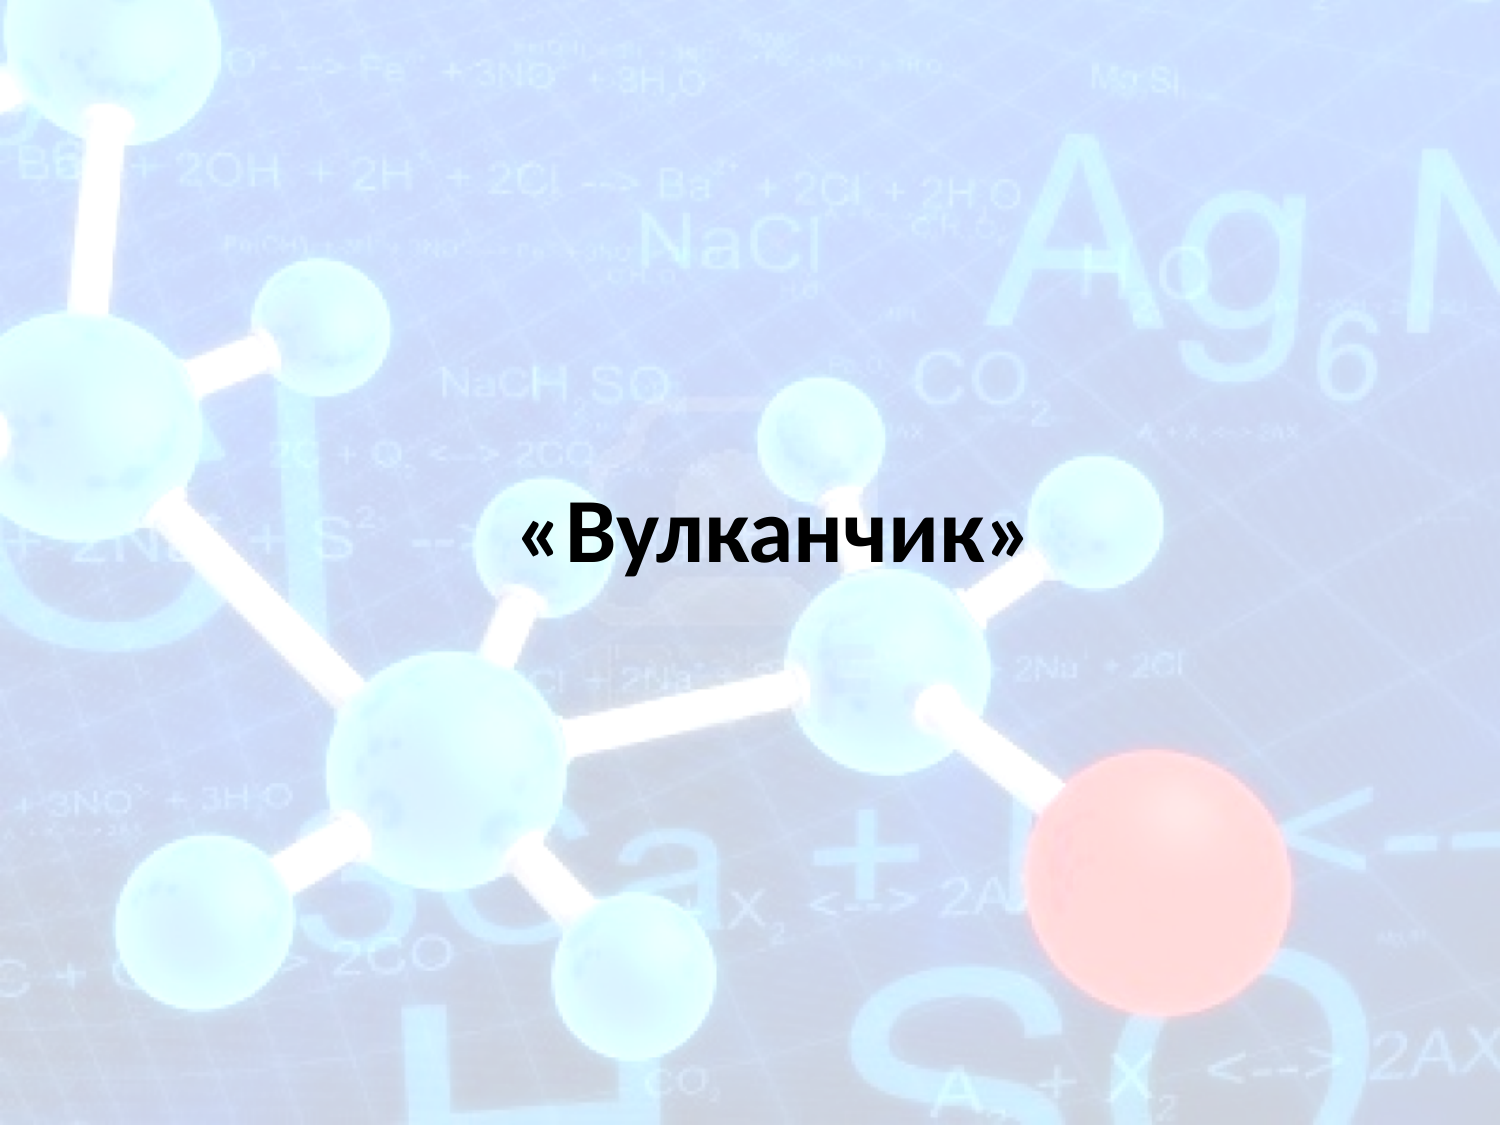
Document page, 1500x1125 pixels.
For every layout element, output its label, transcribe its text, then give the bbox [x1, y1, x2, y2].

title «Вулканчик» [100, 432, 1451, 621]
picture [0, 0, 1500, 1125]
